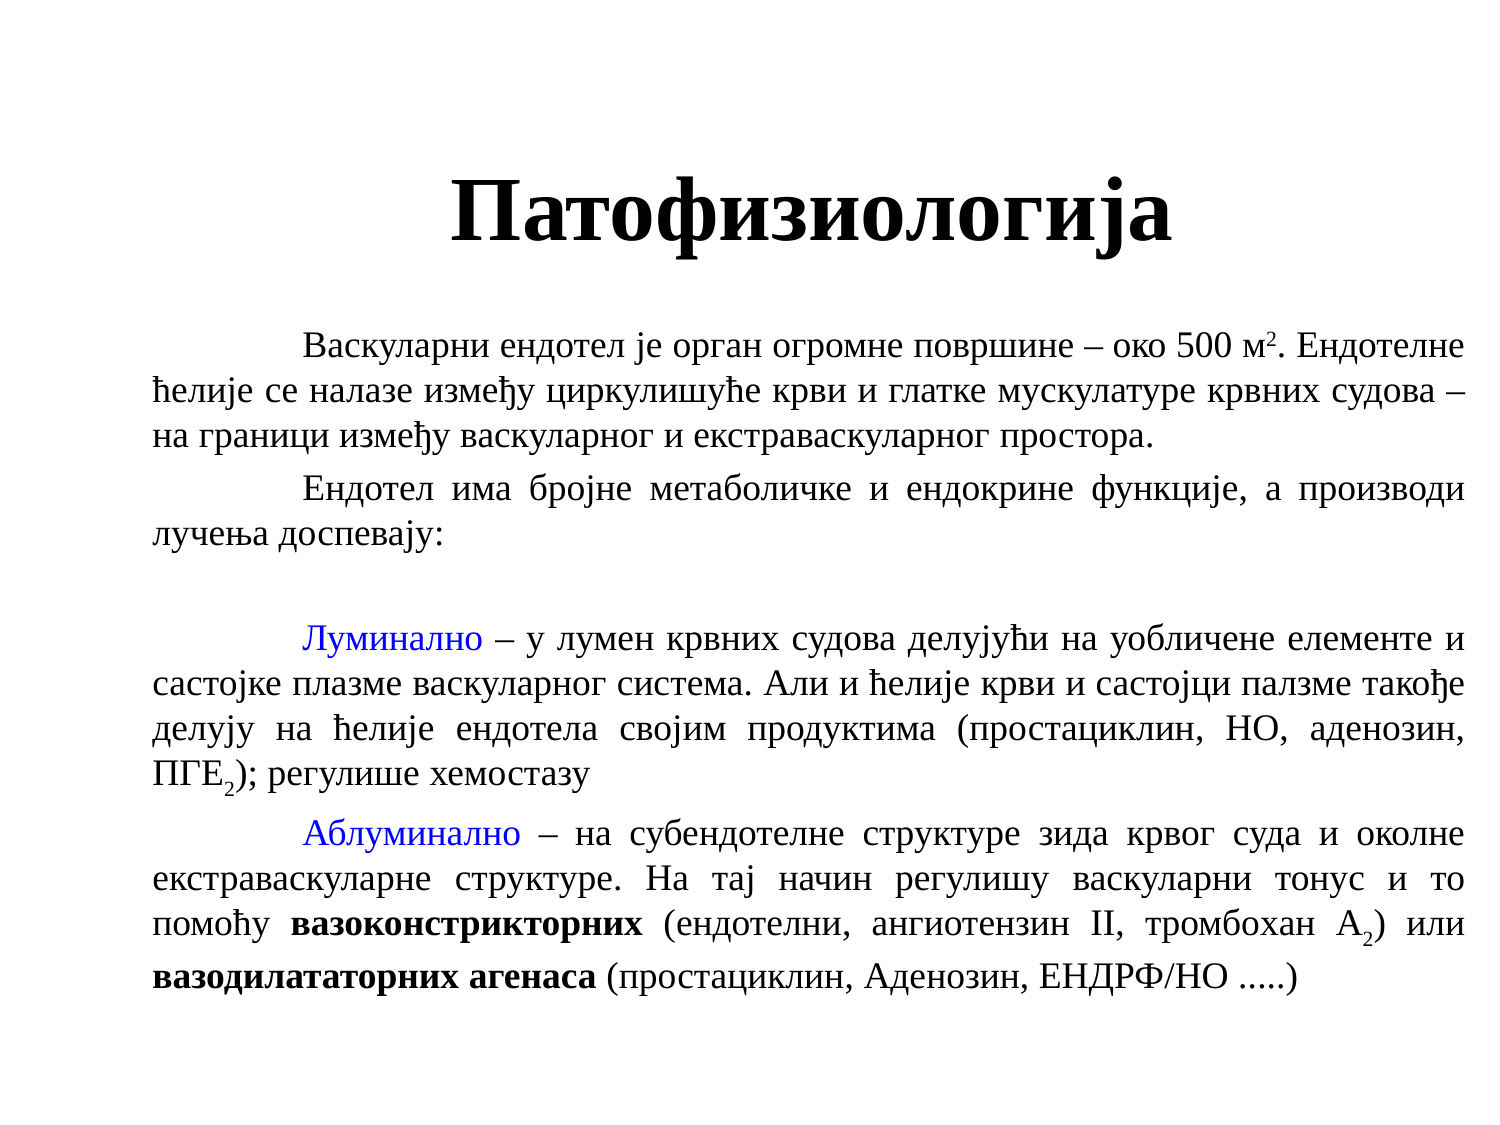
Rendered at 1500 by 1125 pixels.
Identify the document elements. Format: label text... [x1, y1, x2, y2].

title Патофизиологија [142, 141, 1482, 267]
list Васкуларни ендотел је орган огромне површине – око 500 м2. Ендотелне ћелије се налазе између циркулишуће крви и глатке мускулатуре крвних судова – на граници између васкуларног и екстраваскуларног простора. Ендотел има бројне метаболичке и ендокрине функције, а производи лучења доспевају: Луминално – у лумен крвних судова делујући на уобличене елементе и састојке плазме васкуларног система. Али и ћелије крви и састојци палзме такође делују на ћелије ендотела својим продуктима (простациклин, НО, аденозин, ПГЕ2); регулише хемостазу Аблуминално – на субендотелне структуре зида крвог суда и околне екстраваскуларне структуре. На тај начин регулишу васкуларни тонус и то помоћу вазоконстрикторних (ендотелни, ангиотензин II, тромбоxан А2) или вазодилататорних агенаса (простациклин, Аденозин, ЕНДРФ/НО .....) [137, 312, 1481, 1050]
